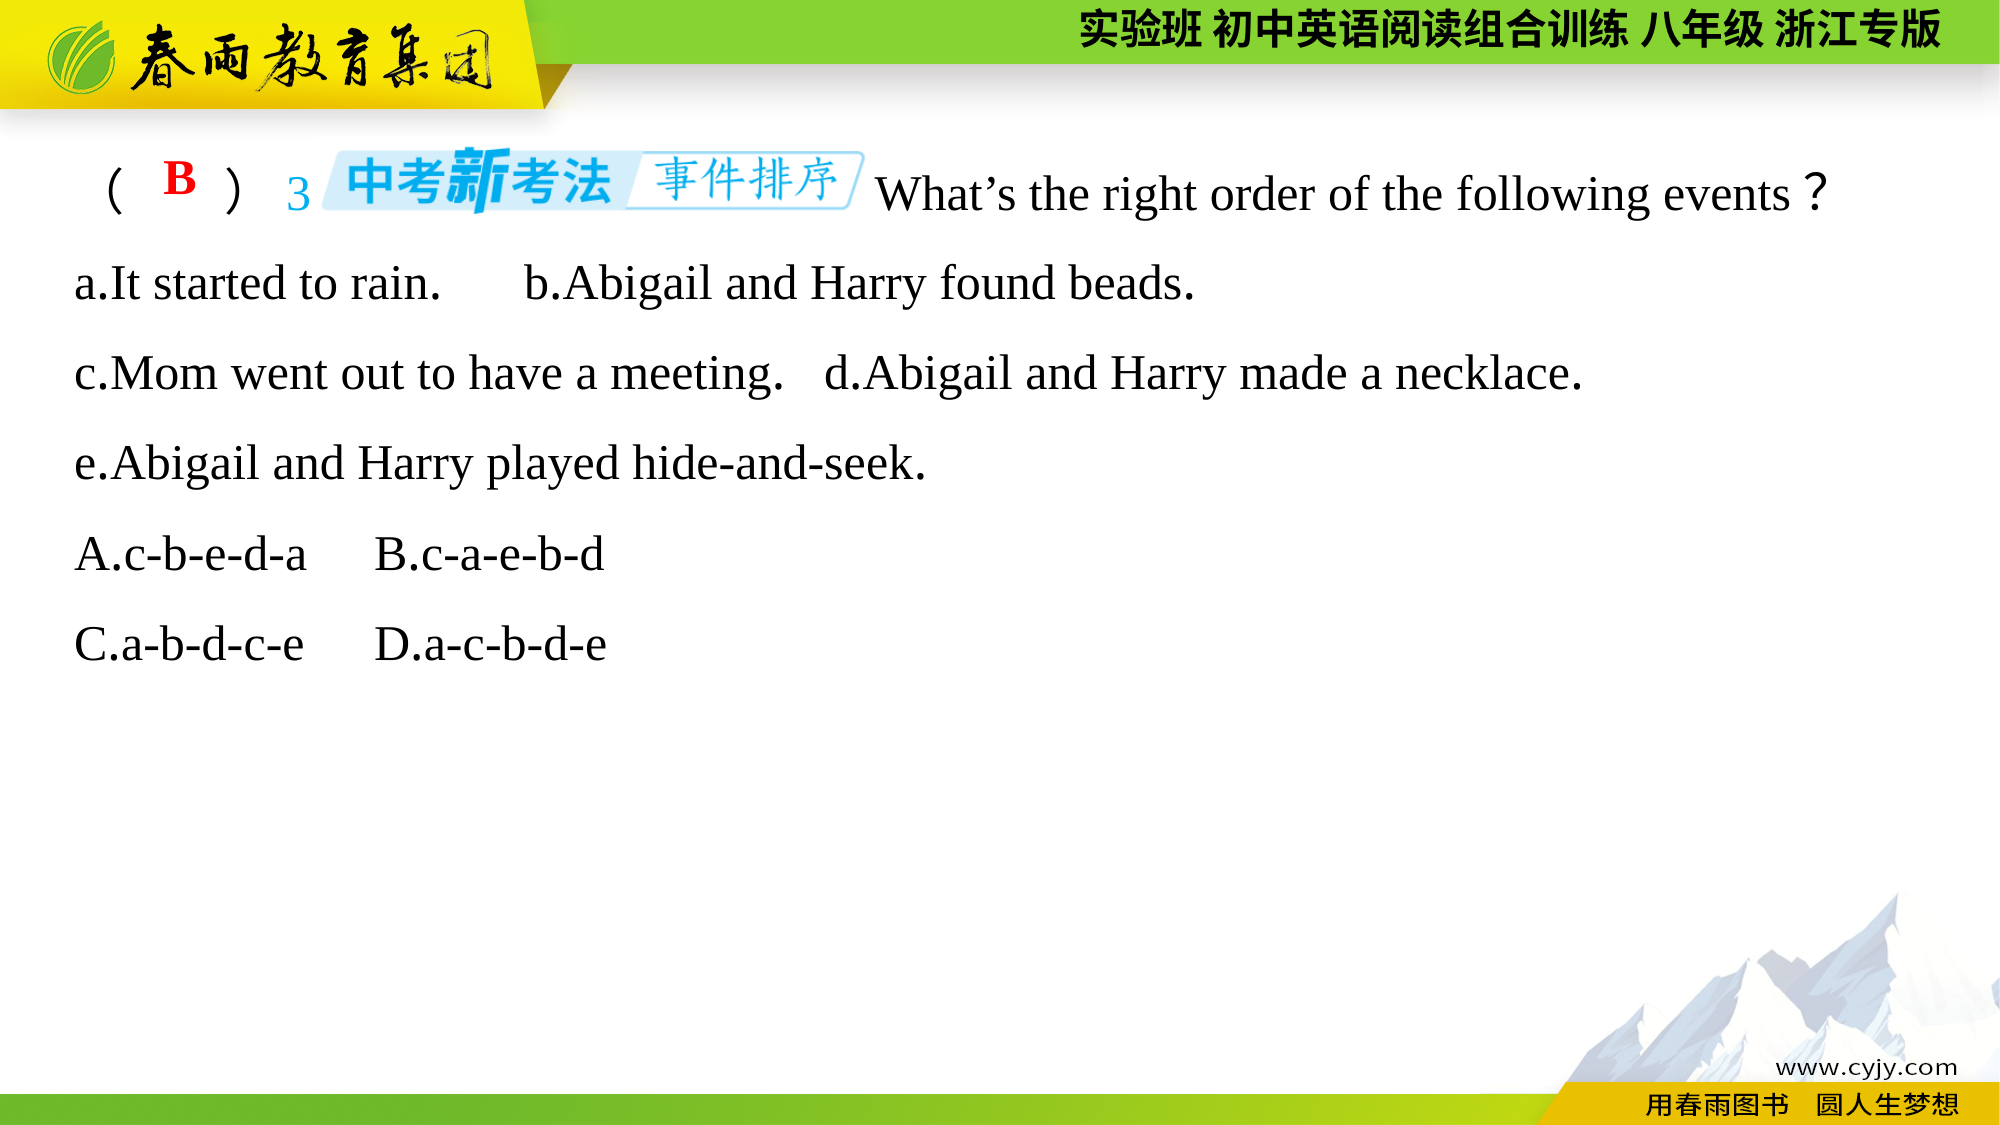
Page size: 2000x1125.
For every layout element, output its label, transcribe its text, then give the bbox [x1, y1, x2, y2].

list （ ）3. What’s the right order of the following events？ a.It started to rain. b.Abigail and Harry found beads. c.Mom went out to have a meeting. d.Abigail and Harry made a necklace. e.Abigail and Harry played hide-and-seek. A.c-b-e-d-a B.c-a-e-b-d C.a-b-d-c-e D.a-c-b-d-e [59, 122, 1944, 683]
text_box B [148, 136, 212, 212]
picture [0, 0, 2000, 1125]
